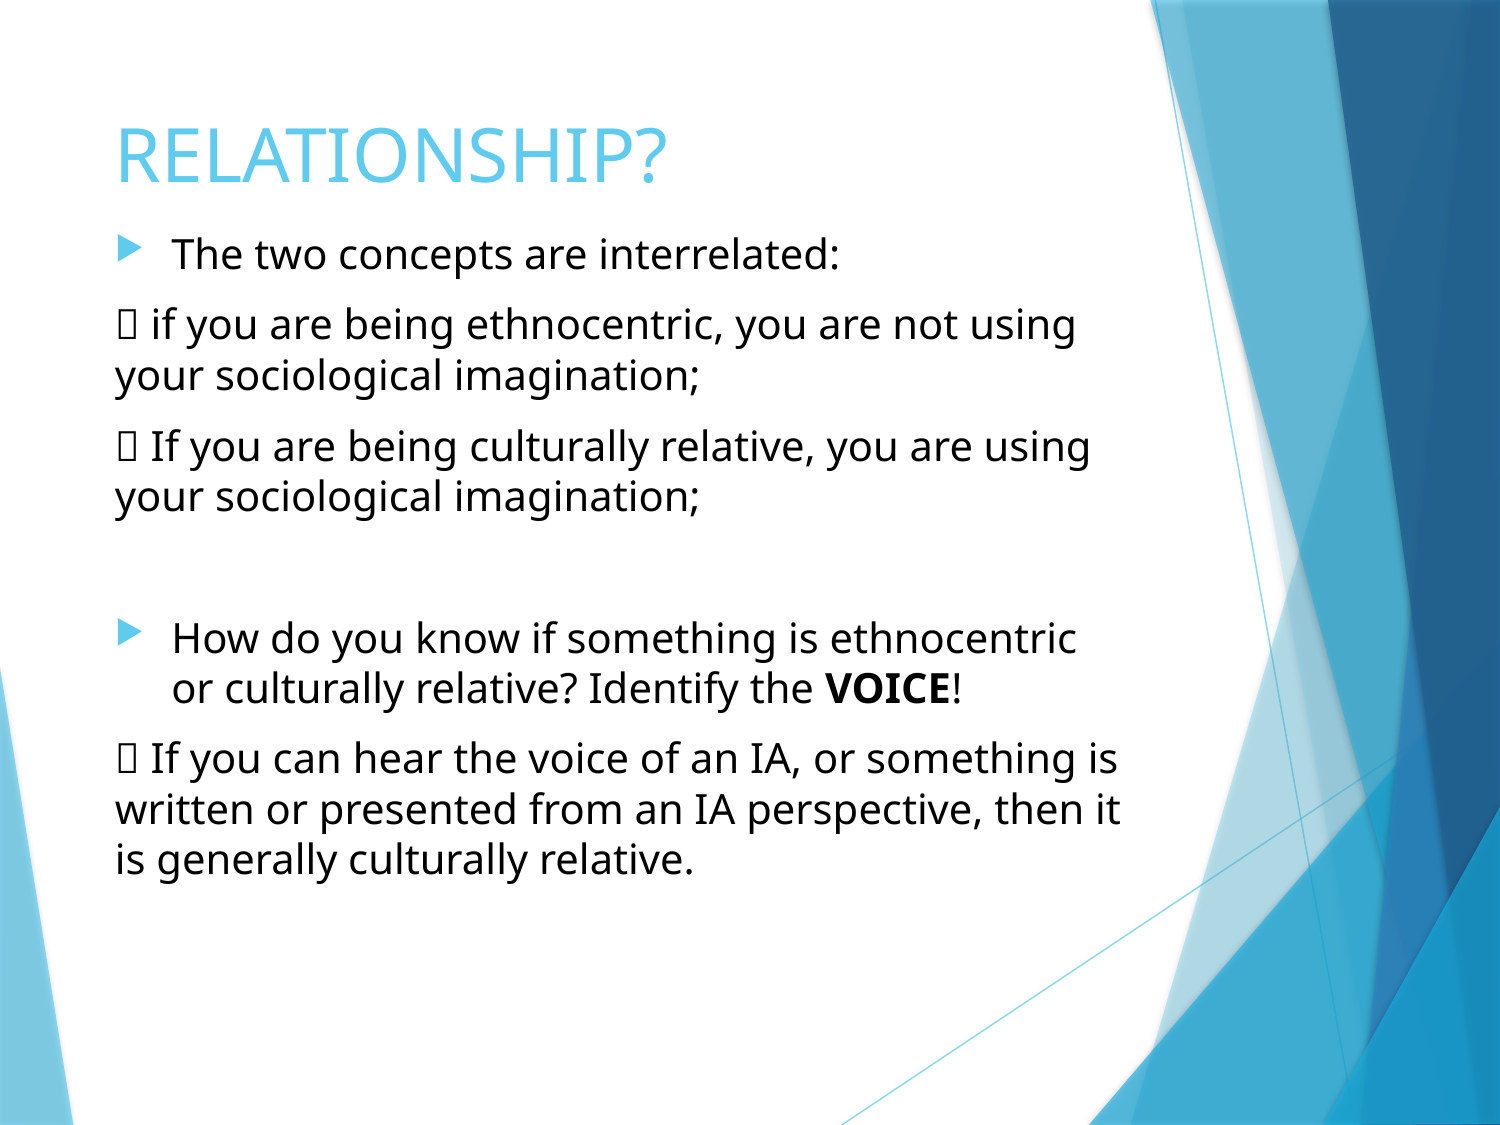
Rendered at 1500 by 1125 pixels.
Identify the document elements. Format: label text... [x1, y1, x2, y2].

list The two concepts are interrelated:  if you are being ethnocentric, you are not using your sociological imagination;  If you are being culturally relative, you are using your sociological imagination; How do you know if something is ethnocentric or culturally relative? Identify the VOICE!  If you can hear the voice of an IA, or something is written or presented from an IA perspective, then it is generally culturally relative. [99, 219, 1142, 991]
title RELATIONSHIP? [99, 99, 1142, 219]
